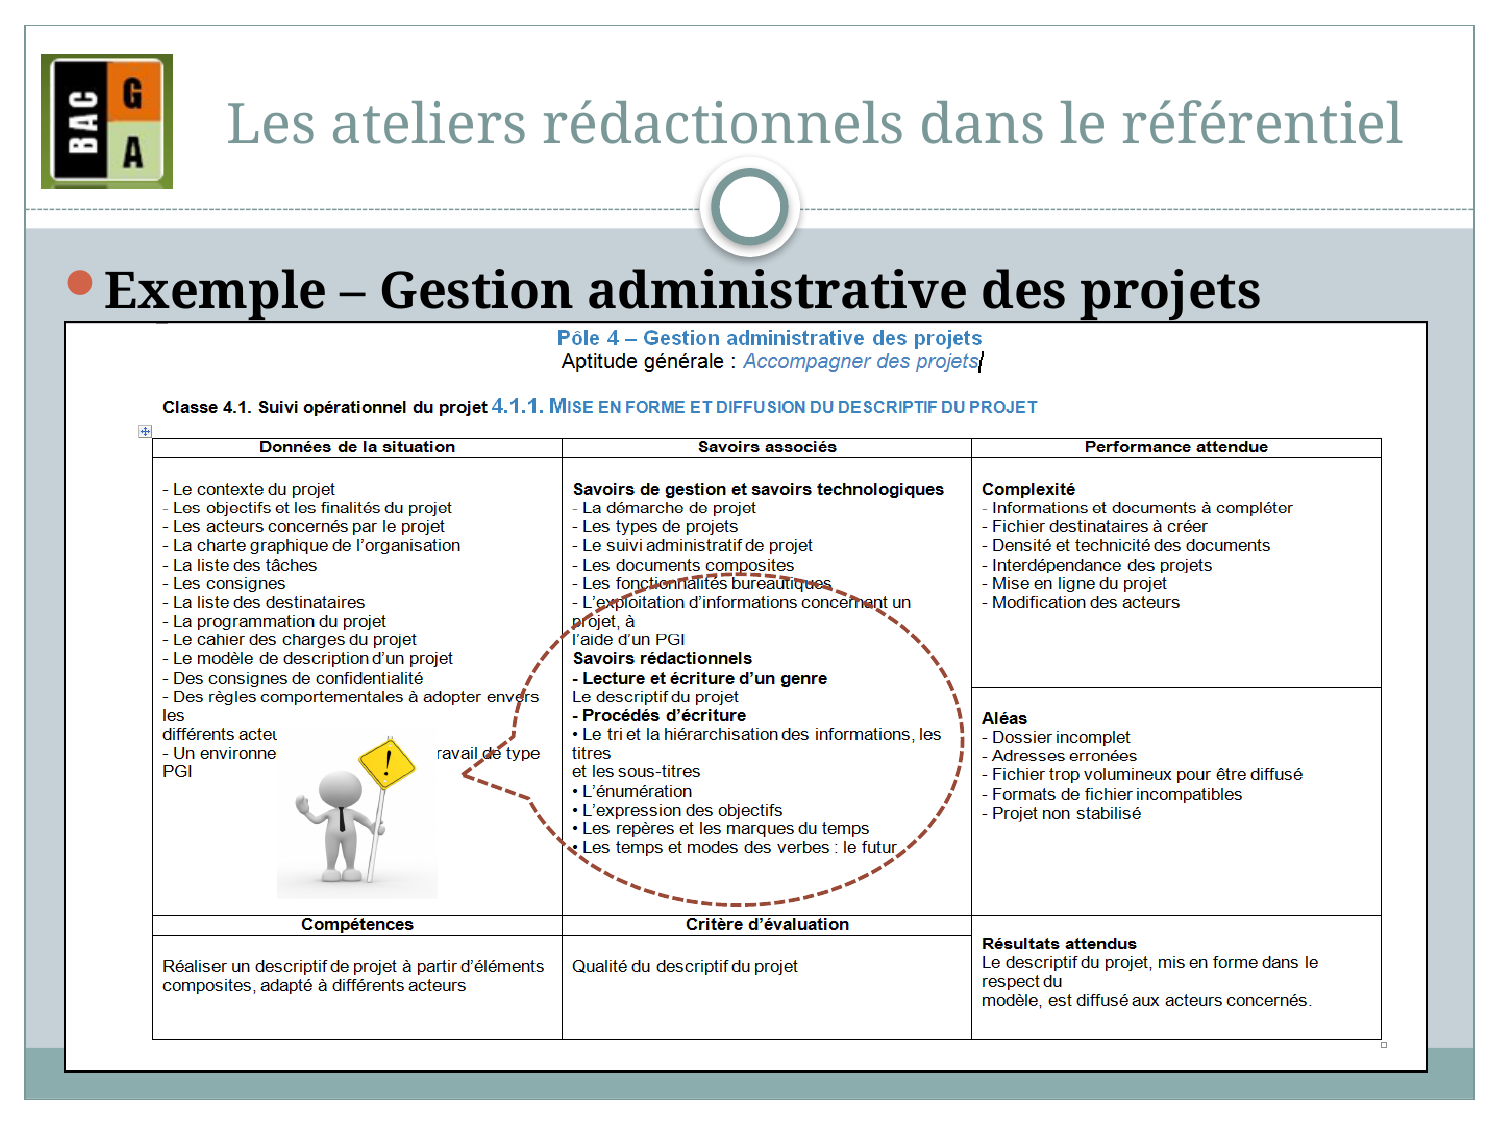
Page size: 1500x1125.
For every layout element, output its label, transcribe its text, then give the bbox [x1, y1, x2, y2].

title Les ateliers rédactionnels dans le référentiel [183, 37, 1450, 162]
picture [41, 54, 173, 190]
picture [66, 322, 1426, 1071]
list Exemple – Gestion administrative des projets [49, 250, 1445, 327]
